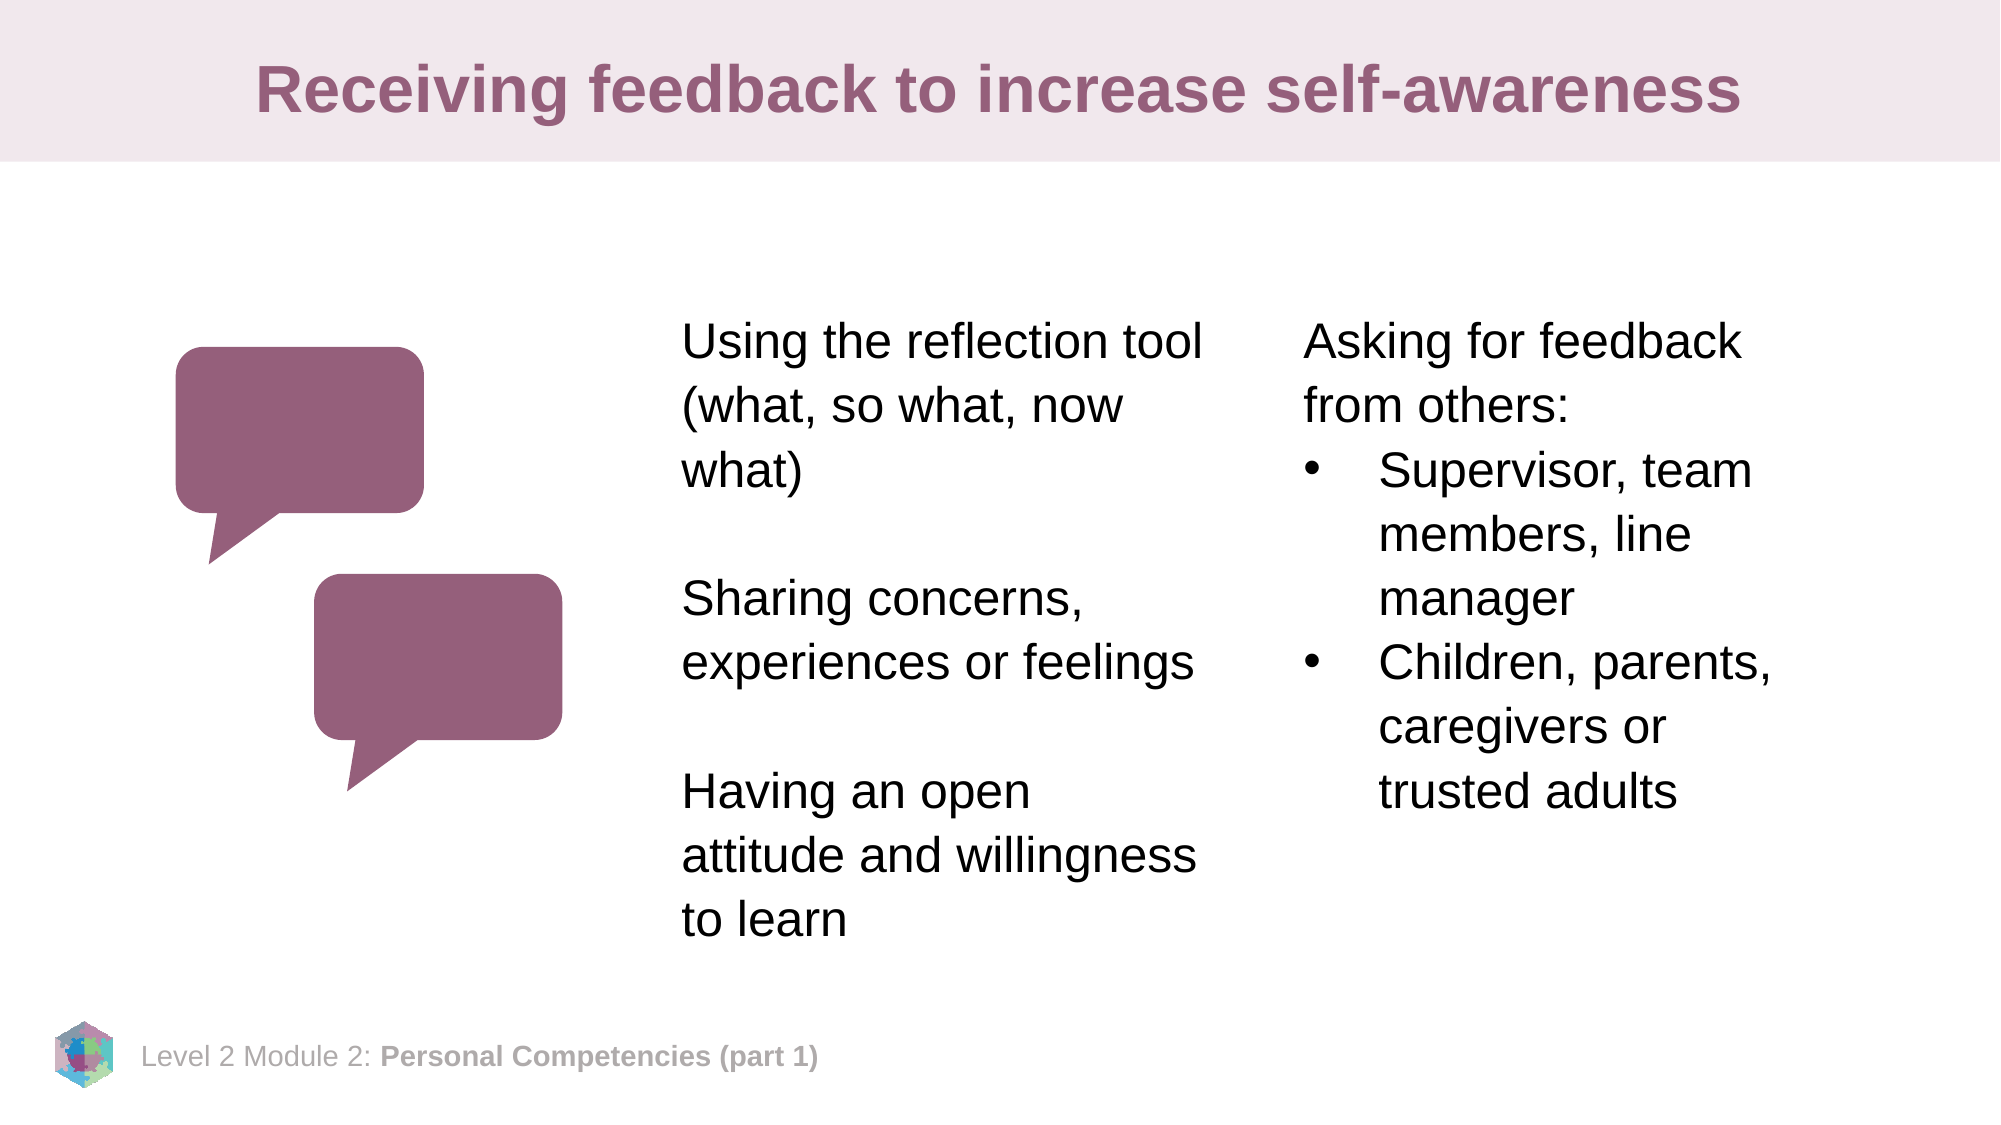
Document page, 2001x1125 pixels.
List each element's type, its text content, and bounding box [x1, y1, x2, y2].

picture [55, 1021, 113, 1088]
title Receiving feedback to increase self-awareness [137, 19, 1863, 163]
text_box Asking for feedback from others: Supervisor, team members, line manager Children, parents, caregivers or trusted adults [1288, 297, 1846, 826]
text_box Using the reflection tool (what, so what, now what) Sharing concerns, experiences or feelings Having an open attitude and willingness to learn [666, 297, 1224, 954]
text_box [175, 346, 563, 741]
